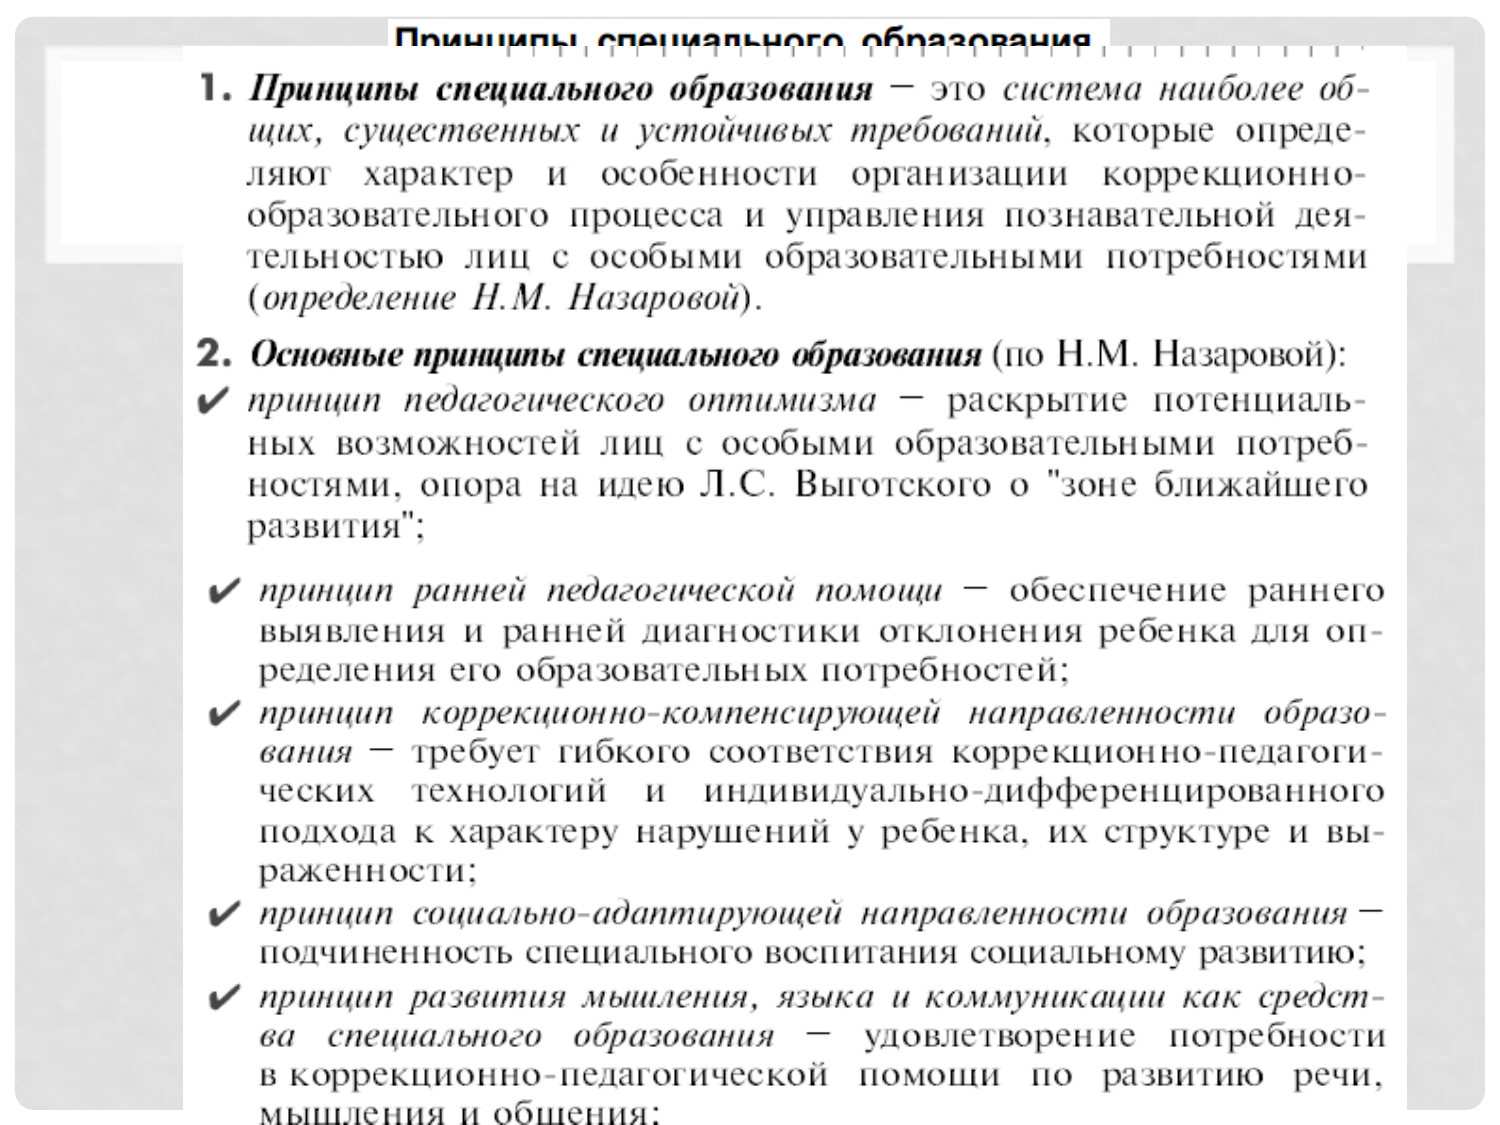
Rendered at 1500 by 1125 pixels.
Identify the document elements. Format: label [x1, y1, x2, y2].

picture [182, 18, 1407, 1125]
